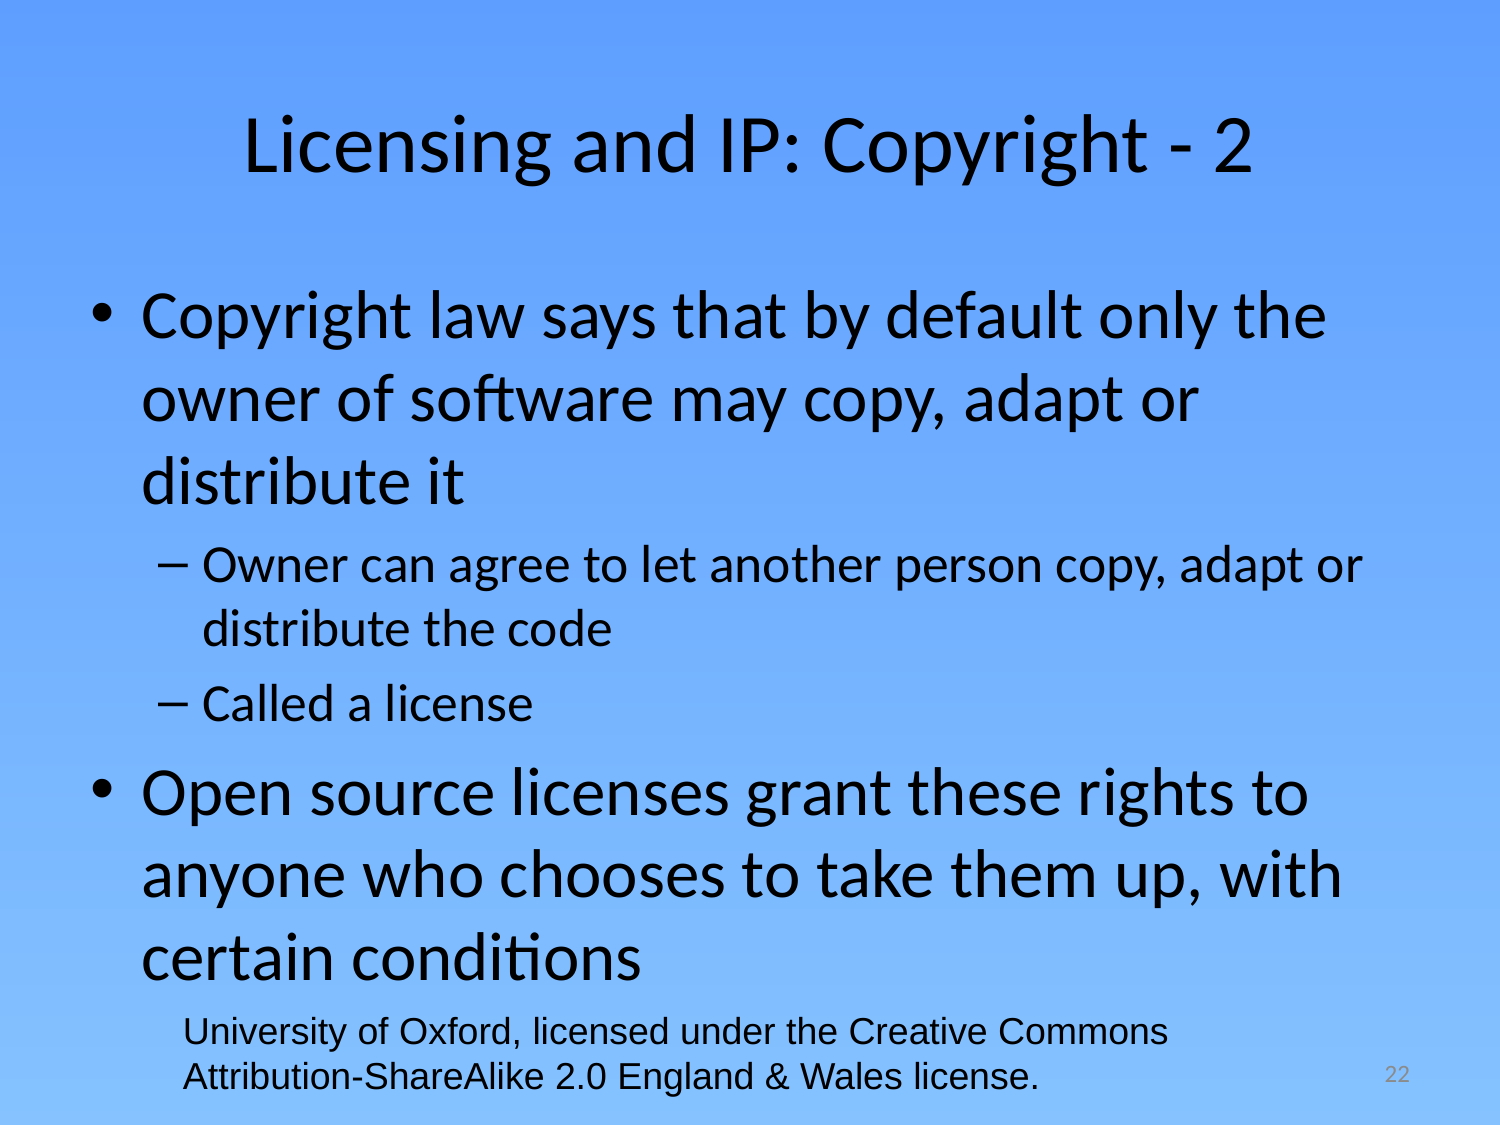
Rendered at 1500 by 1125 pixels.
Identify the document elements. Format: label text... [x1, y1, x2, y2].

text_box University of Oxford, licensed under the Creative Commons Attribution-ShareAlike 2.0 England & Wales license. [168, 999, 1195, 1105]
slide_number 22 [1195, 1042, 1425, 1103]
list Copyright law says that by default only the owner of software may copy, adapt or distribute it Owner can agree to let another person copy, adapt or distribute the code Called a license Open source licenses grant these rights to anyone who chooses to take them up, with certain conditions [74, 262, 1426, 1006]
title Licensing and IP: Copyright - 2 [74, 44, 1426, 233]
